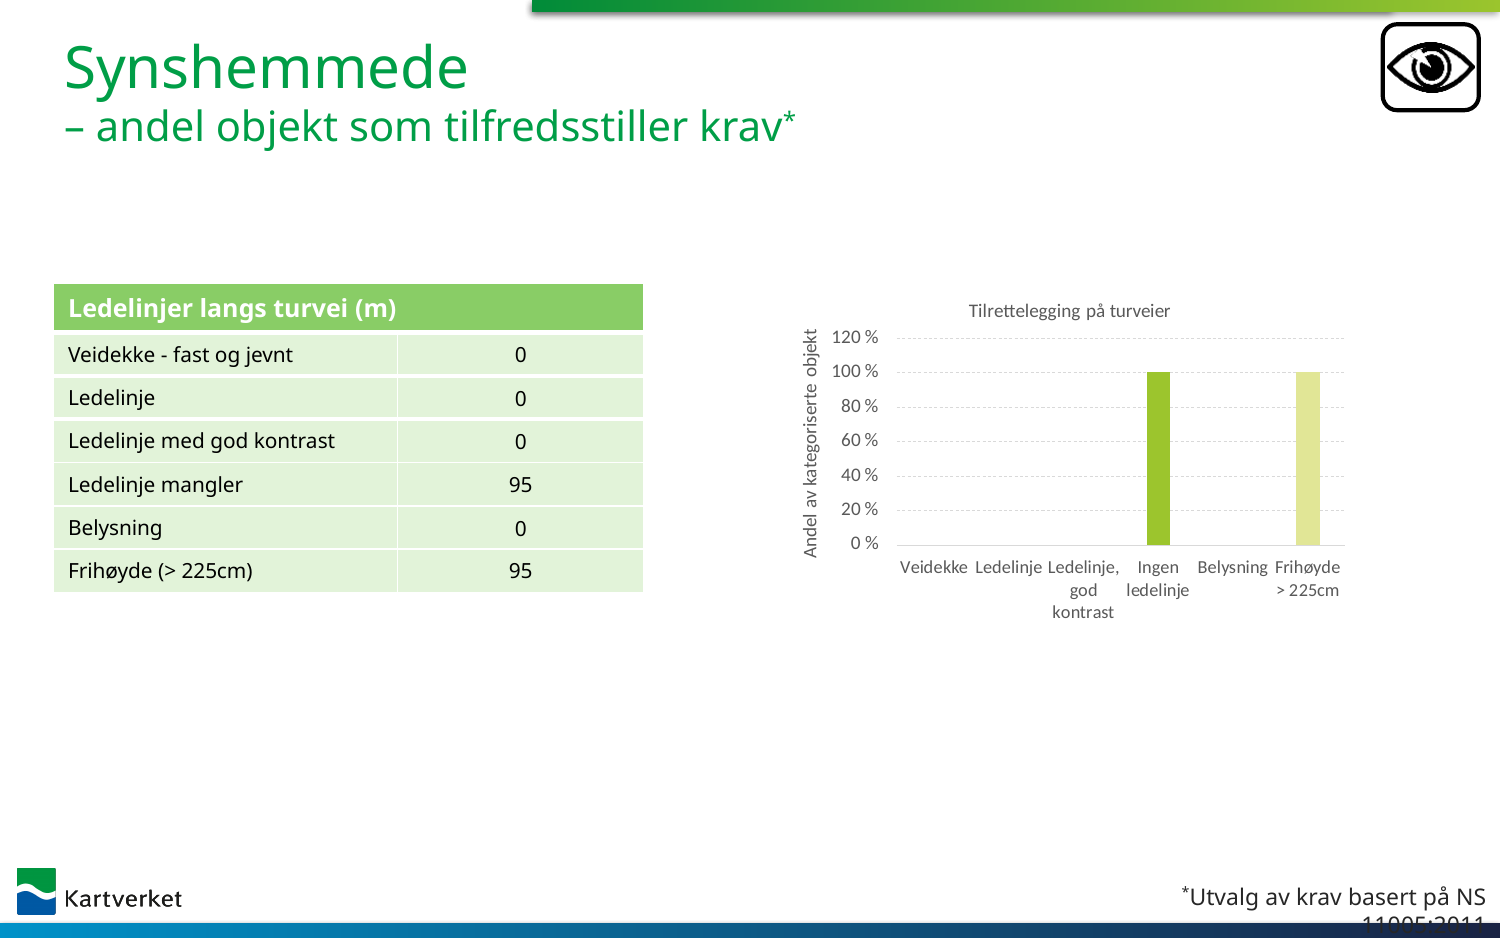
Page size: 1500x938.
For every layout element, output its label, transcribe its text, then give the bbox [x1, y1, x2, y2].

table_header Ledelinjer langs turvei (m) [54, 284, 643, 330]
table_cell 95 [398, 463, 643, 505]
table_cell Ledelinje [54, 378, 397, 417]
table_cell Ledelinje mangler [54, 463, 397, 505]
table_cell Belysning [54, 507, 397, 548]
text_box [1382, 24, 1480, 111]
table_cell Veidekke - fast og jevnt [54, 335, 397, 374]
text_box Synshemmede – andel objekt som tilfredsstiller krav* [49, 24, 1431, 158]
table_cell Ledelinje med god kontrast [54, 421, 397, 462]
table_cell 0 [398, 335, 643, 374]
picture [791, 291, 1348, 630]
table_cell Frihøyde (> 225cm) [54, 550, 397, 592]
table_cell 0 [398, 507, 643, 548]
table_cell 95 [398, 550, 643, 592]
table_cell 0 [398, 421, 643, 462]
table_cell 0 [398, 378, 643, 417]
text_box *Utvalg av krav basert på NS 11005:2011 [1068, 873, 1500, 938]
